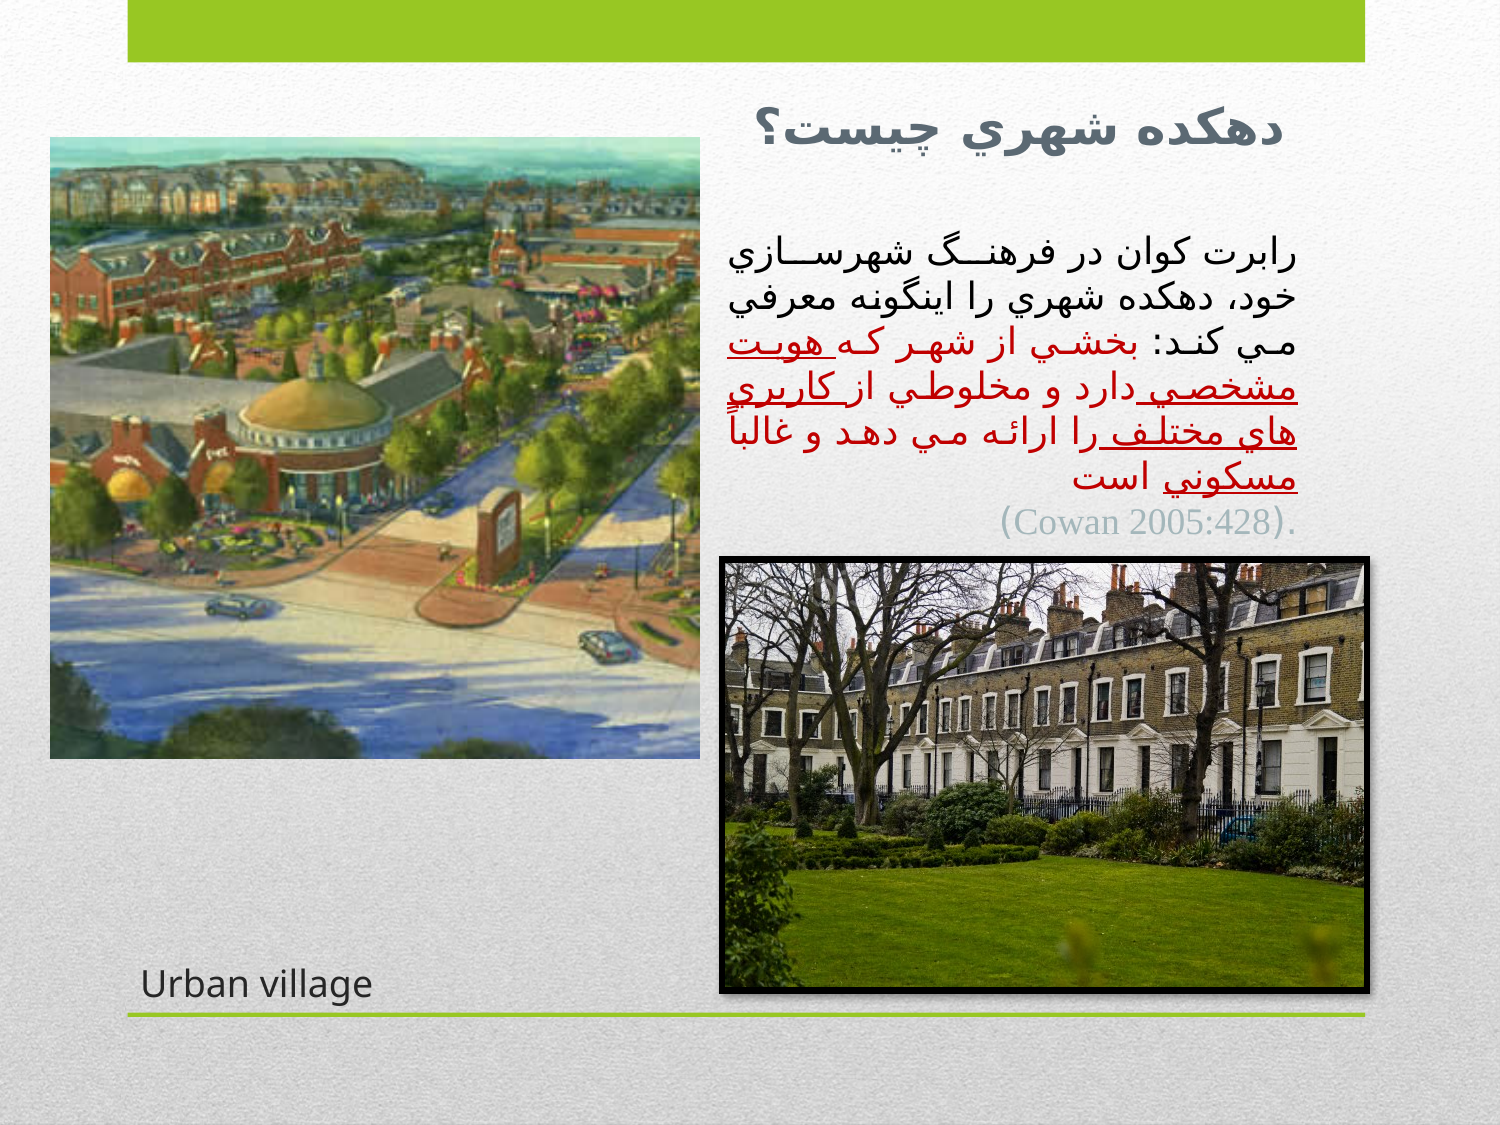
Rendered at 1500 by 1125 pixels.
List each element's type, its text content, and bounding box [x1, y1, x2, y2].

list دهكده شهري چيست؟ [412, 87, 1300, 163]
picture [0, 0, 1500, 1125]
title Urban village [125, 750, 1238, 1013]
text_box رابرت كوان در فرهنگ شهرسازي خود، دهكده شهري را اينگونه معرفي مي كند: بخشي از شهر كه هويت مشخصي دارد و مخلوطي از كاربري هاي مختلف را ارائه مي دهد و غالباً مسكوني است .(Cowan 2005:428) [712, 174, 1313, 595]
